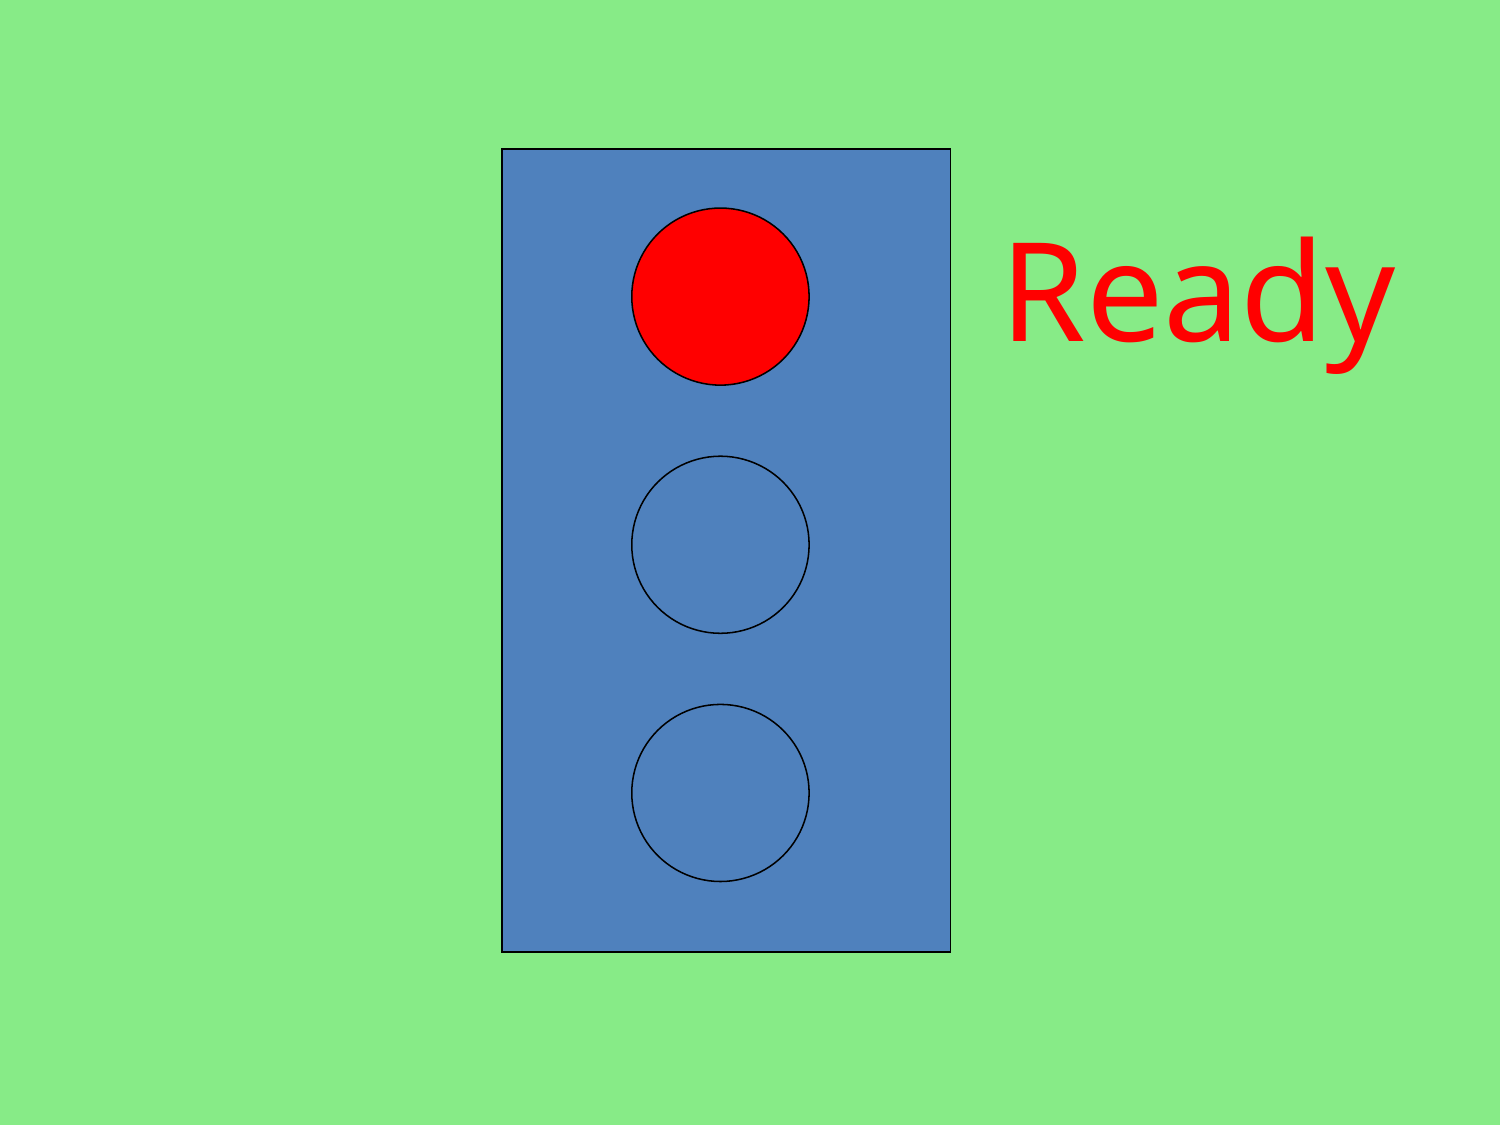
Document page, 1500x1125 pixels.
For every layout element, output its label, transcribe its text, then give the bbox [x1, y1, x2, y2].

text_box [501, 148, 951, 953]
text_box Ready [986, 196, 1435, 377]
text_box [631, 208, 810, 386]
text_box [631, 456, 810, 634]
text_box [631, 704, 810, 882]
